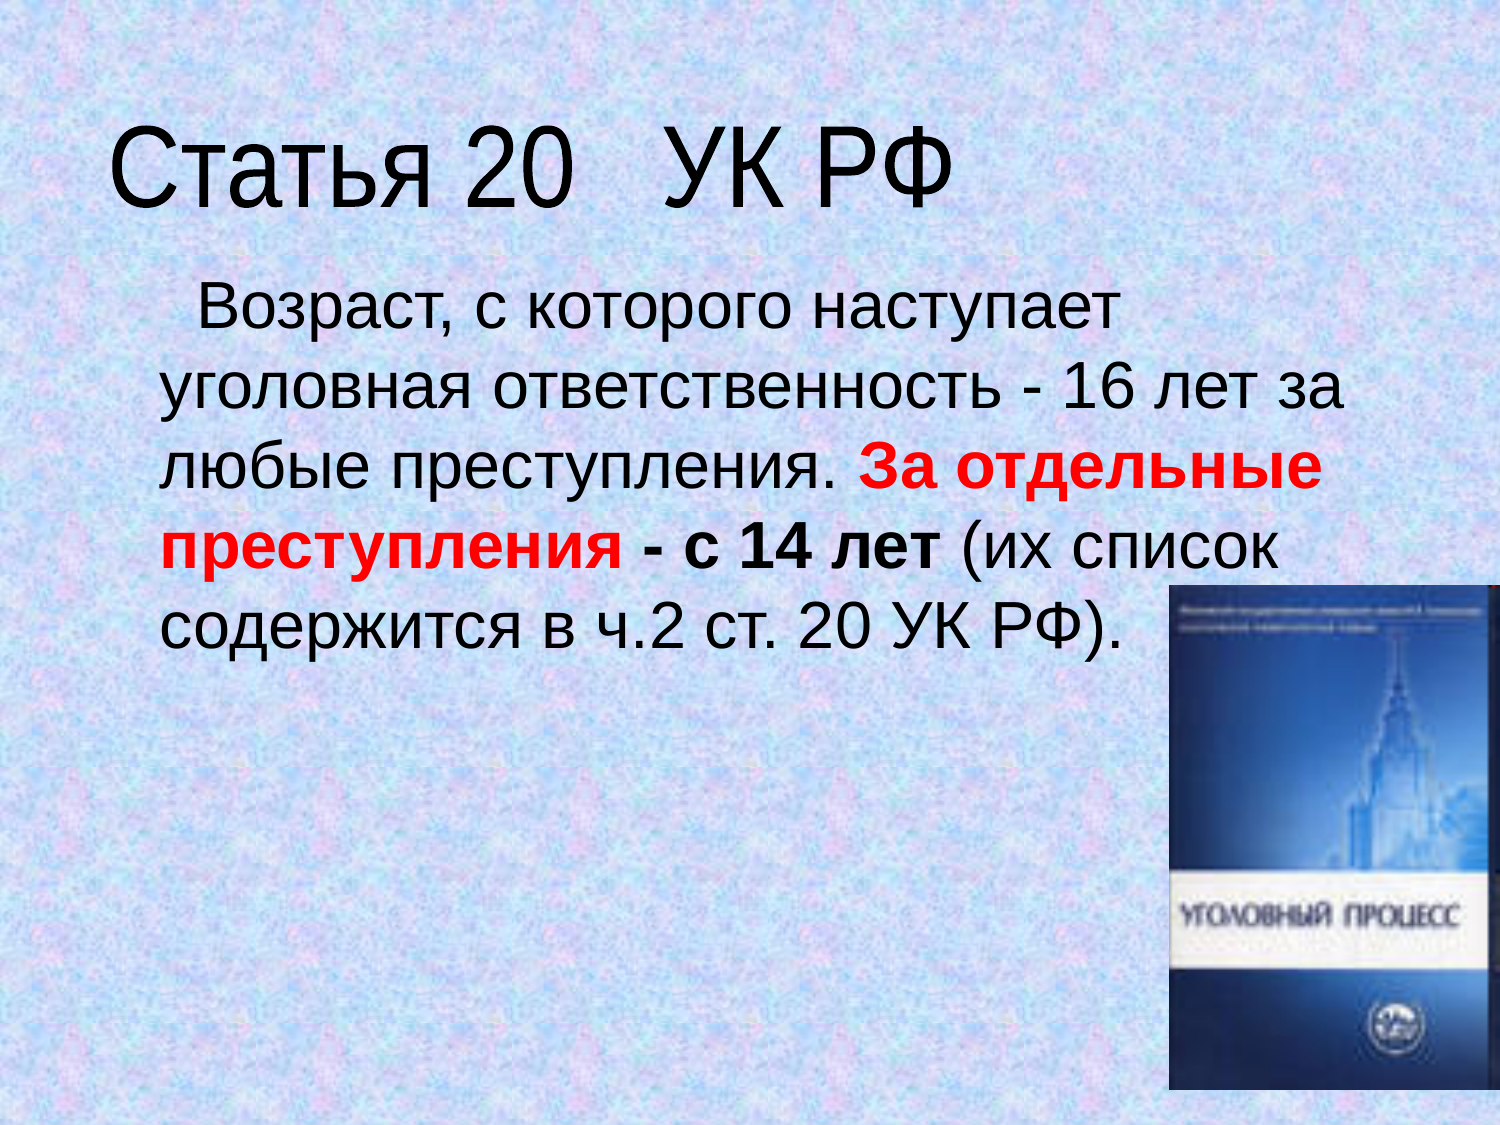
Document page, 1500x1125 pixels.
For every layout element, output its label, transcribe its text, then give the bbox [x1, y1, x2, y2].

list Возраст, с которого наступает уголовная ответственность - 16 лет за любые преступления. За отдельные преступления - с 14 лет (их список содержится в ч.2 ст. 20 УК РФ). [88, 160, 1439, 904]
picture [0, 0, 1500, 1125]
